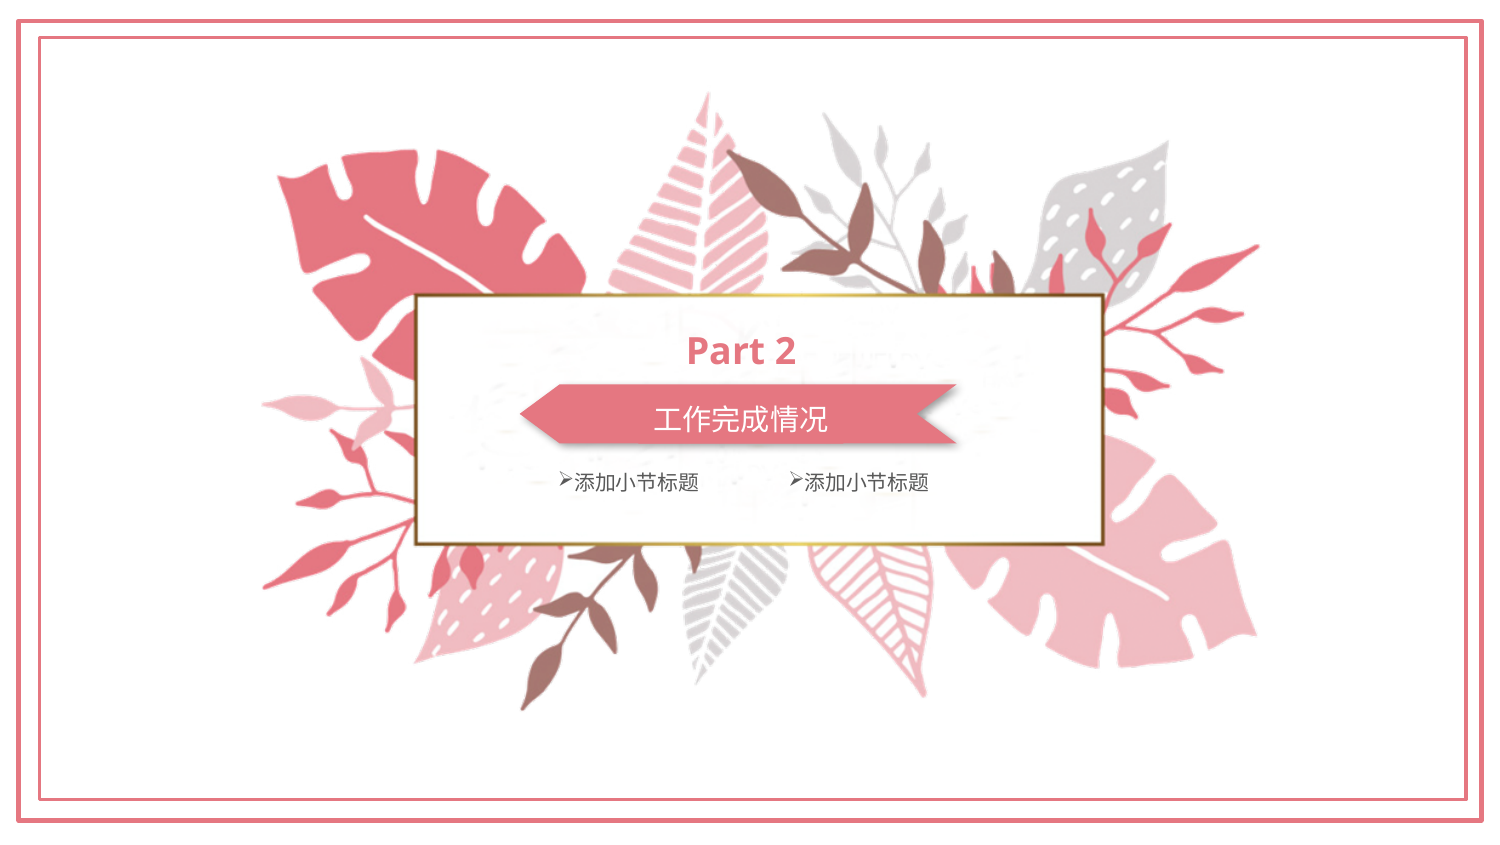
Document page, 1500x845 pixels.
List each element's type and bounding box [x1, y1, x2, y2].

picture [235, 67, 1283, 744]
text_box [519, 384, 957, 445]
